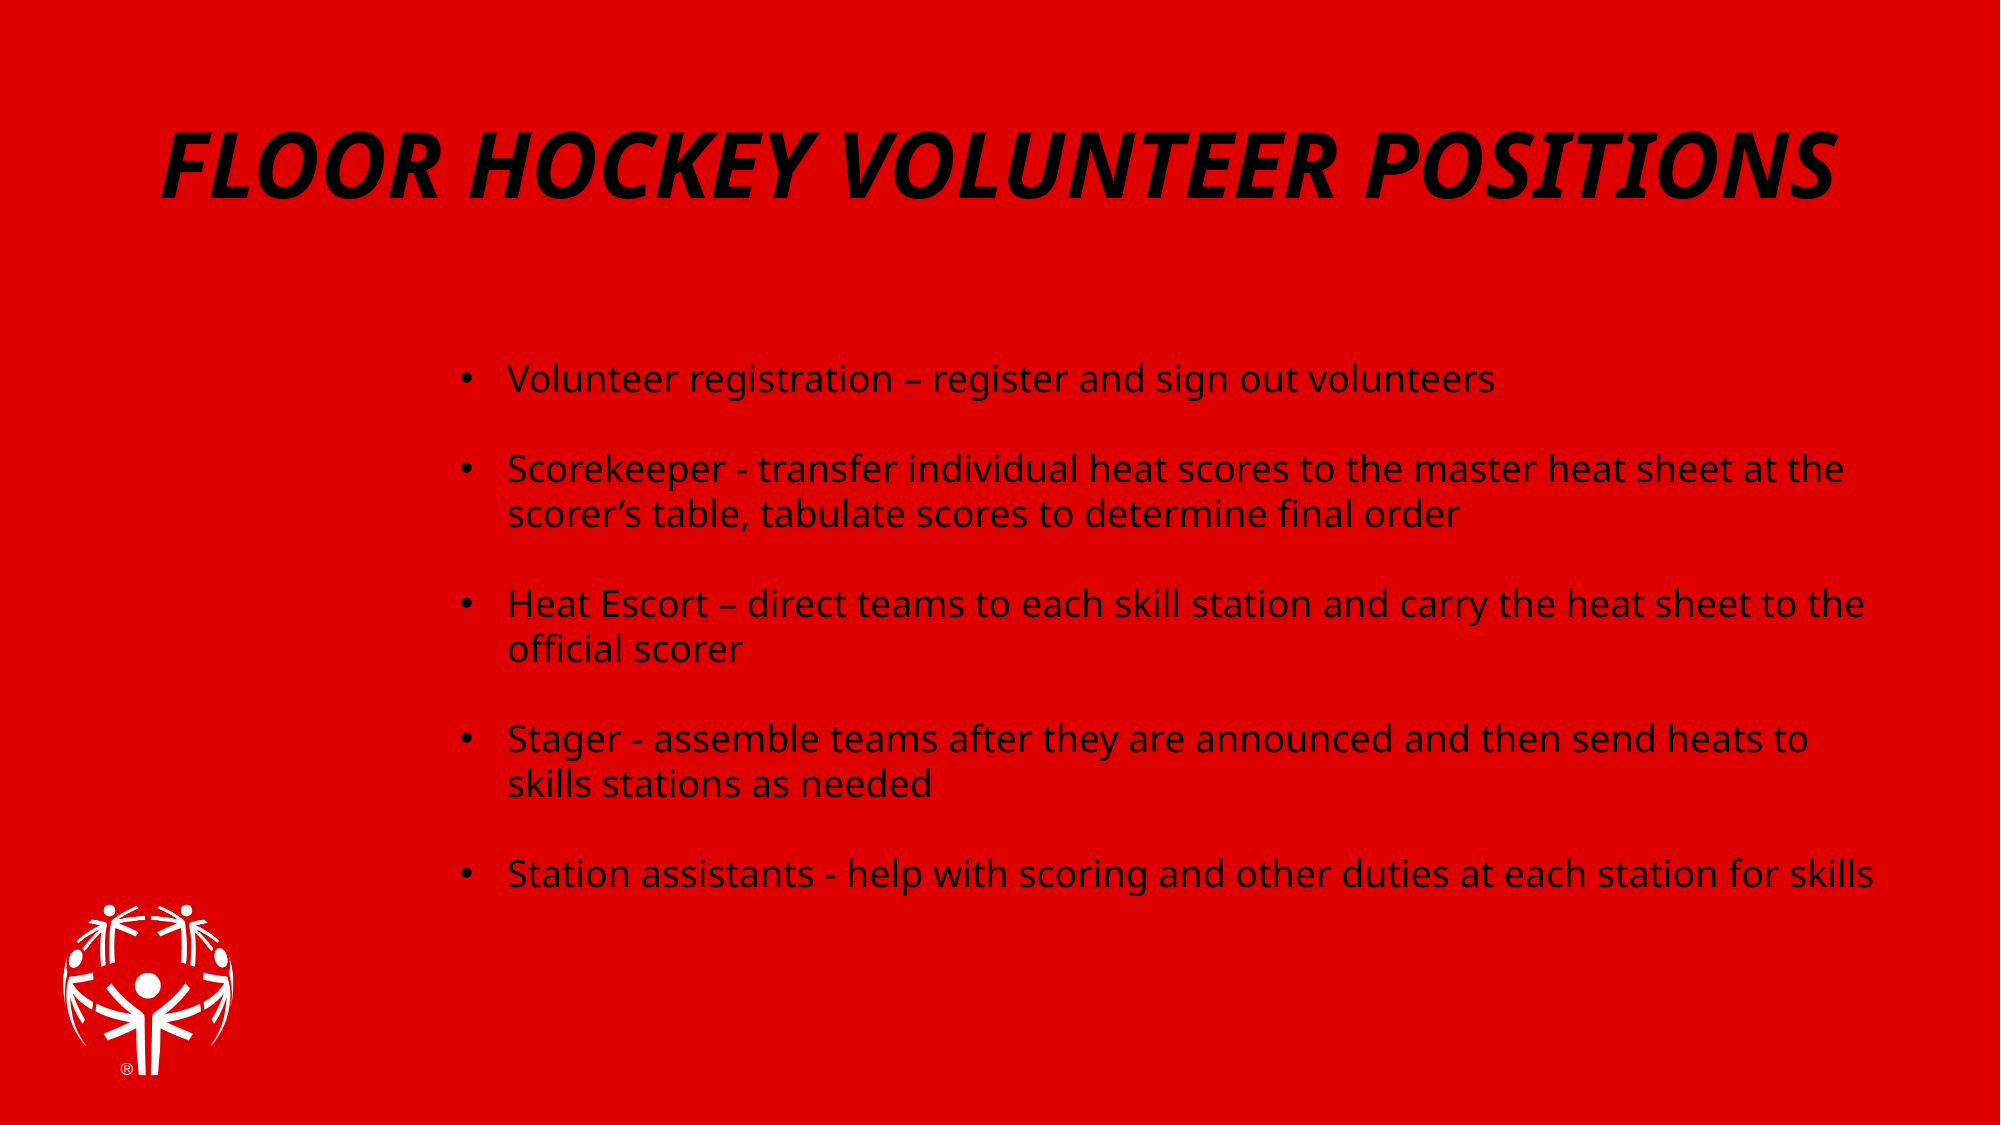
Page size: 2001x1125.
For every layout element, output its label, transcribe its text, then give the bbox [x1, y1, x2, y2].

text_box Volunteer registration – register and sign out volunteers Scorekeeper - transfer individual heat scores to the master heat sheet at the scorer’s table, tabulate scores to determine final order Heat Escort – direct teams to each skill station and carry the heat sheet to the official scorer Stager - assemble teams after they are announced and then send heats to skills stations as needed Station assistants - help with scoring and other duties at each station for skills [445, 347, 1913, 903]
title FLOOR HOCKEY VOLUNTEER POSITIONS [137, 59, 1863, 278]
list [0, 881, 287, 1098]
